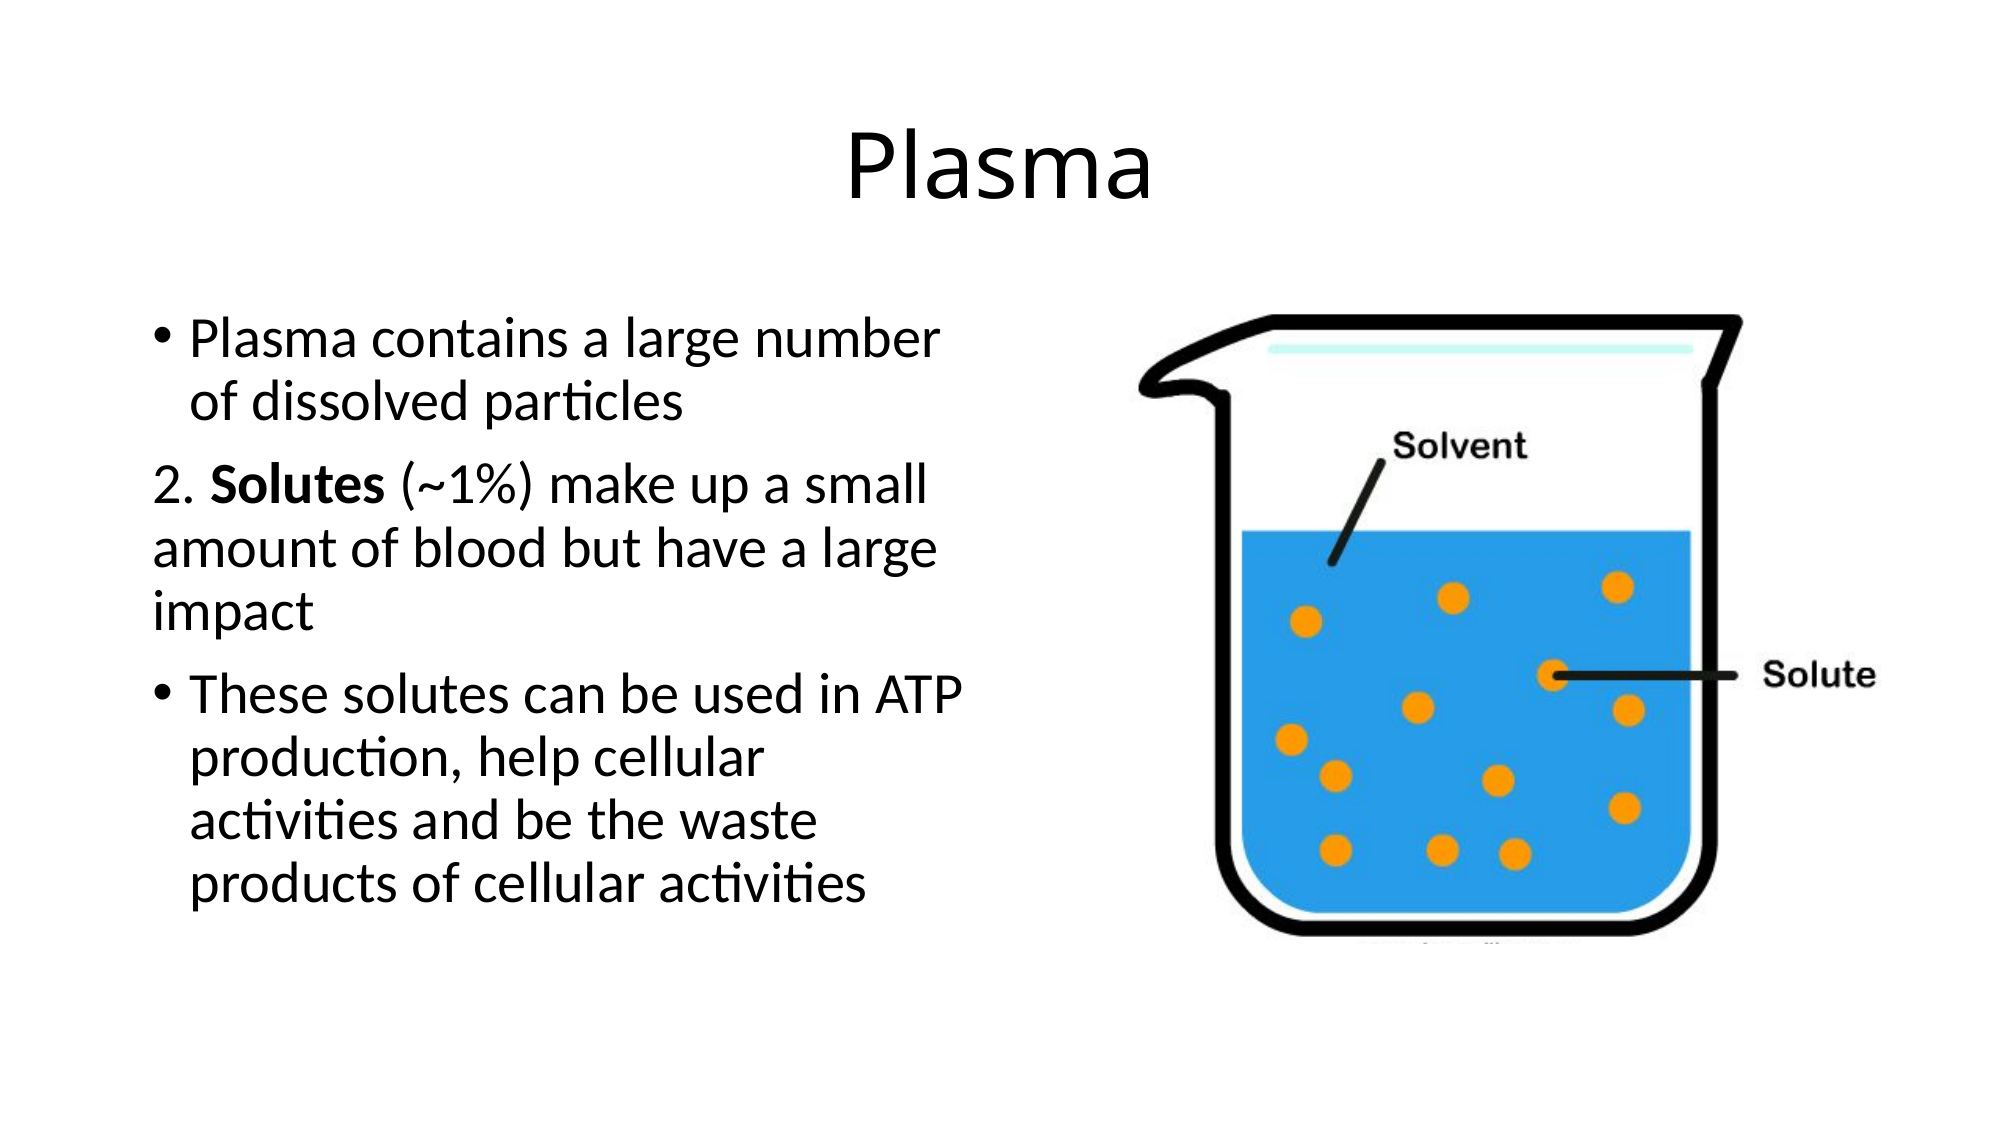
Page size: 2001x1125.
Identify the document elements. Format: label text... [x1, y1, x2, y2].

picture [1117, 277, 1900, 944]
title Plasma [137, 59, 1863, 278]
list Plasma contains a large number of dissolved particles 2. Solutes (~1%) make up a small amount of blood but have a large impact These solutes can be used in ATP production, help cellular activities and be the waste products of cellular activities [137, 299, 988, 1014]
